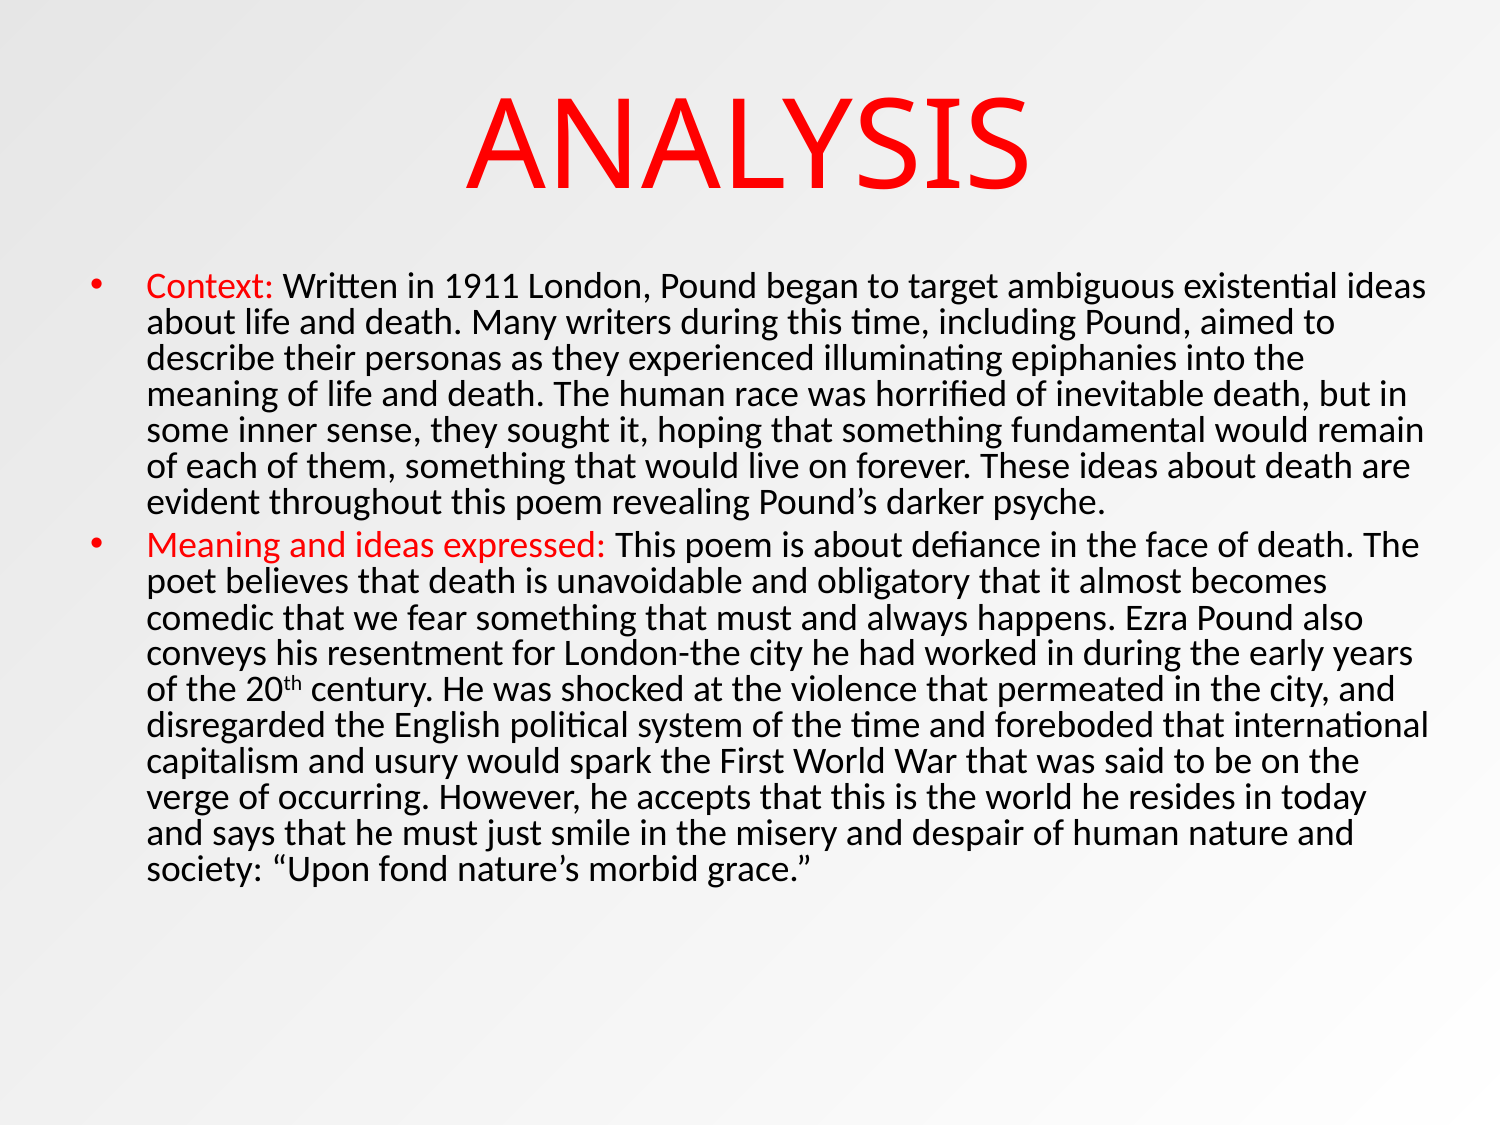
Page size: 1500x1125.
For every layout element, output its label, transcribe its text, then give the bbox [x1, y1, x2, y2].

title ANALYSIS [74, 44, 1426, 233]
list Context: Written in 1911 London, Pound began to target ambiguous existential ideas about life and death. Many writers during this time, including Pound, aimed to describe their personas as they experienced illuminating epiphanies into the meaning of life and death. The human race was horrified of inevitable death, but in some inner sense, they sought it, hoping that something fundamental would remain of each of them, something that would live on forever. These ideas about death are evident throughout this poem revealing Pound’s darker psyche. Meaning and ideas expressed: This poem is about defiance in the face of death. The poet believes that death is unavoidable and obligatory that it almost becomes comedic that we fear something that must and always happens. Ezra Pound also conveys his resentment for London-the city he had worked in during the early years of the 20th century. He was shocked at the violence that permeated in the city, and disregarded the English political system of the time and foreboded that international capitalism and usury would spark the First World War that was said to be on the verge of occurring. However, he accepts that this is the world he resides in today and says that he must just smile in the misery and despair of human nature and society: “Upon fond nature’s morbid grace.” [74, 262, 1448, 1071]
